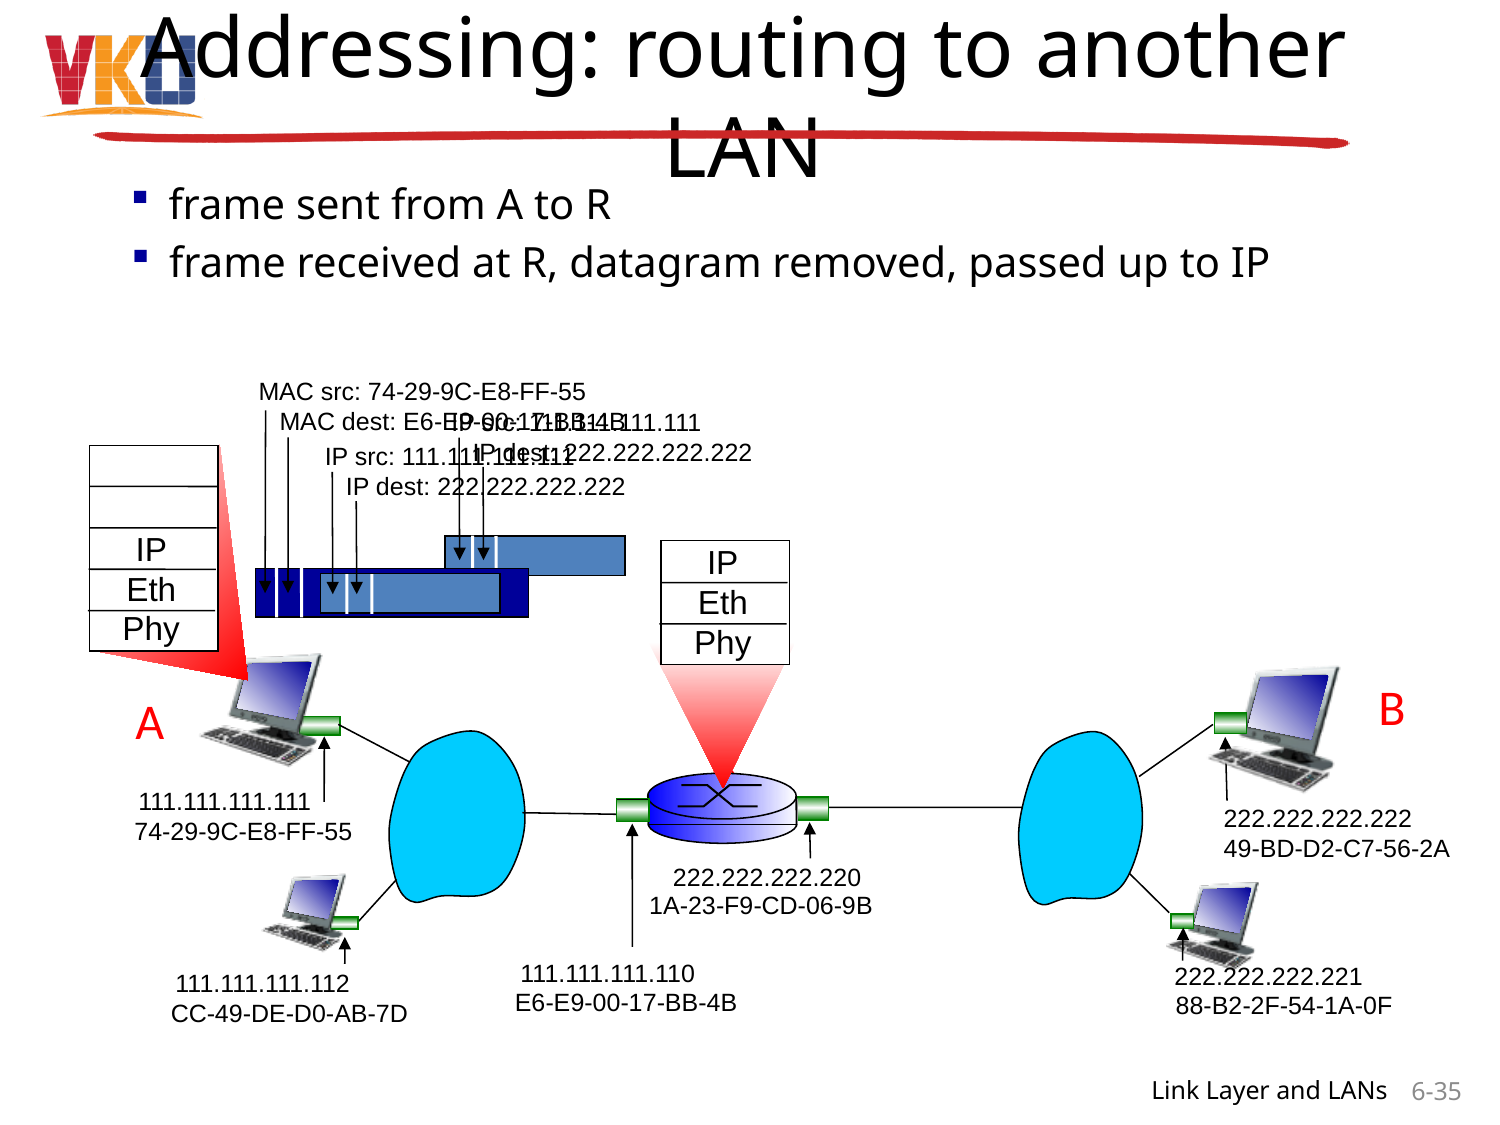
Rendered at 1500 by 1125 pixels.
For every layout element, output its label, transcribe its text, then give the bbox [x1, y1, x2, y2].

picture [30, 21, 87, 129]
picture [88, 124, 1364, 154]
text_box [242, 367, 644, 618]
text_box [437, 399, 768, 561]
footer Link Layer and LANs [1045, 1069, 1404, 1110]
slide_number 6-35 [1387, 1069, 1478, 1115]
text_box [87, 440, 249, 681]
text_box frame sent from A to R [115, 177, 1391, 257]
text_box frame received at R, datagram removed, passed up to IP [116, 236, 1392, 315]
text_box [116, 649, 1466, 1036]
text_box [648, 453, 796, 789]
title Addressing: routing to another LAN [87, 0, 1400, 188]
